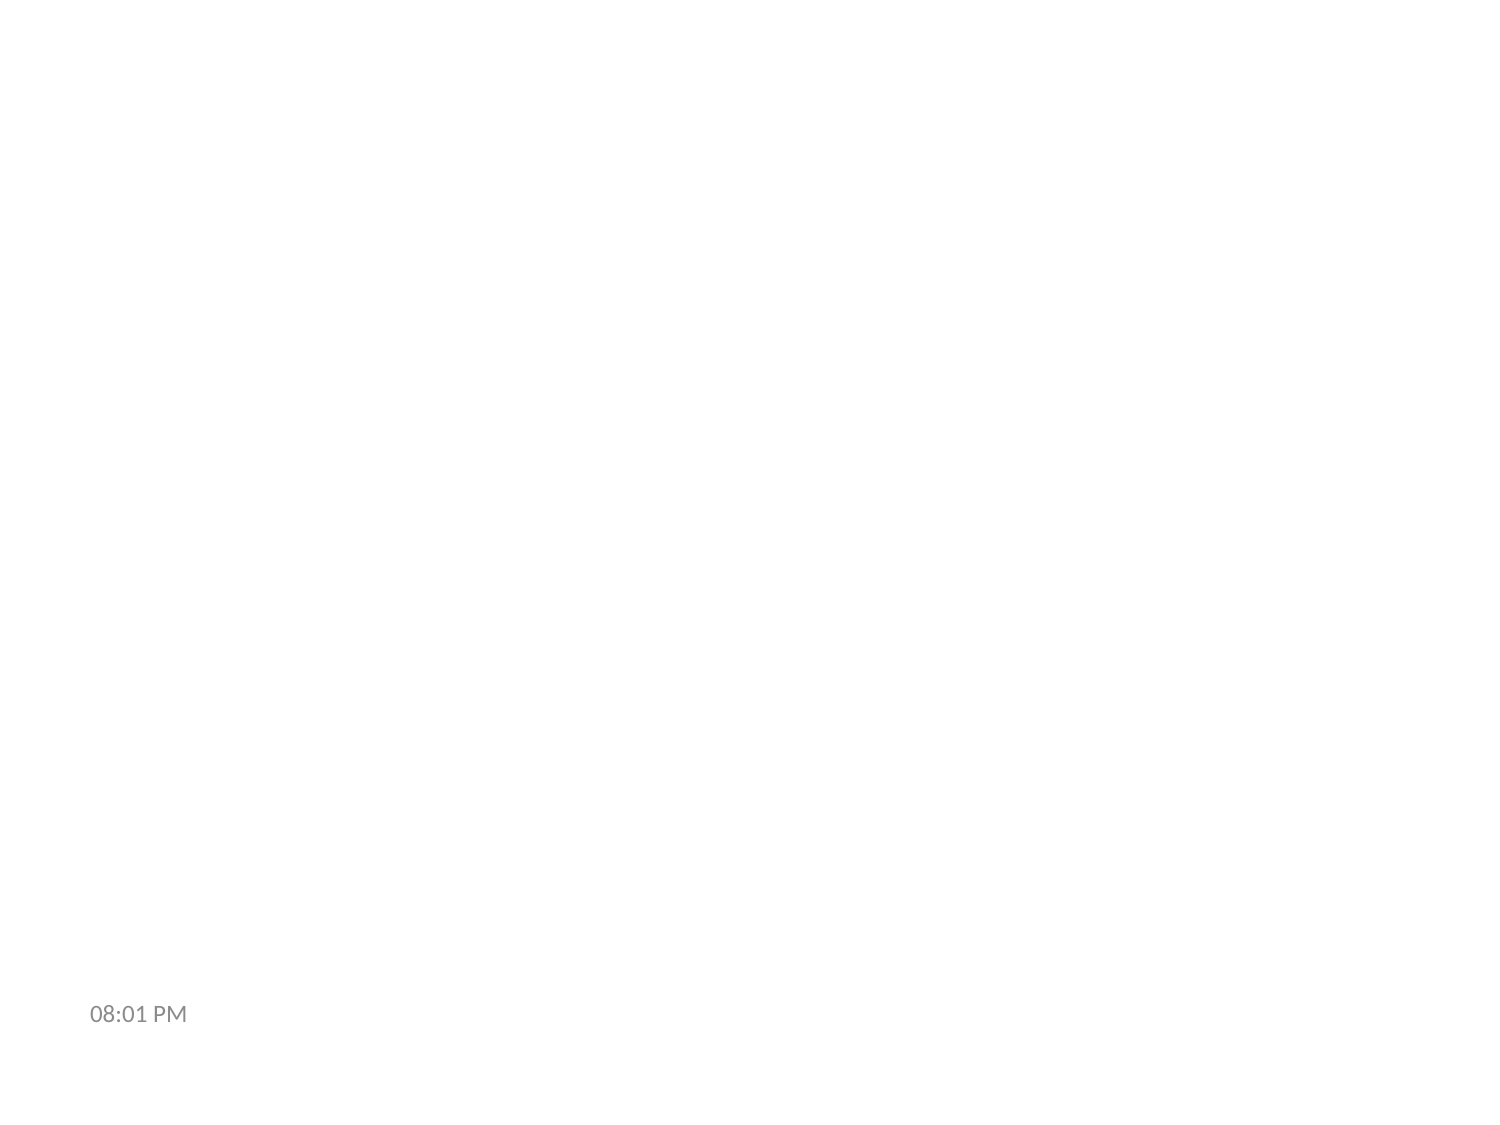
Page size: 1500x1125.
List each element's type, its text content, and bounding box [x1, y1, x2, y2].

text_box 3:35 PM [75, 982, 425, 1043]
